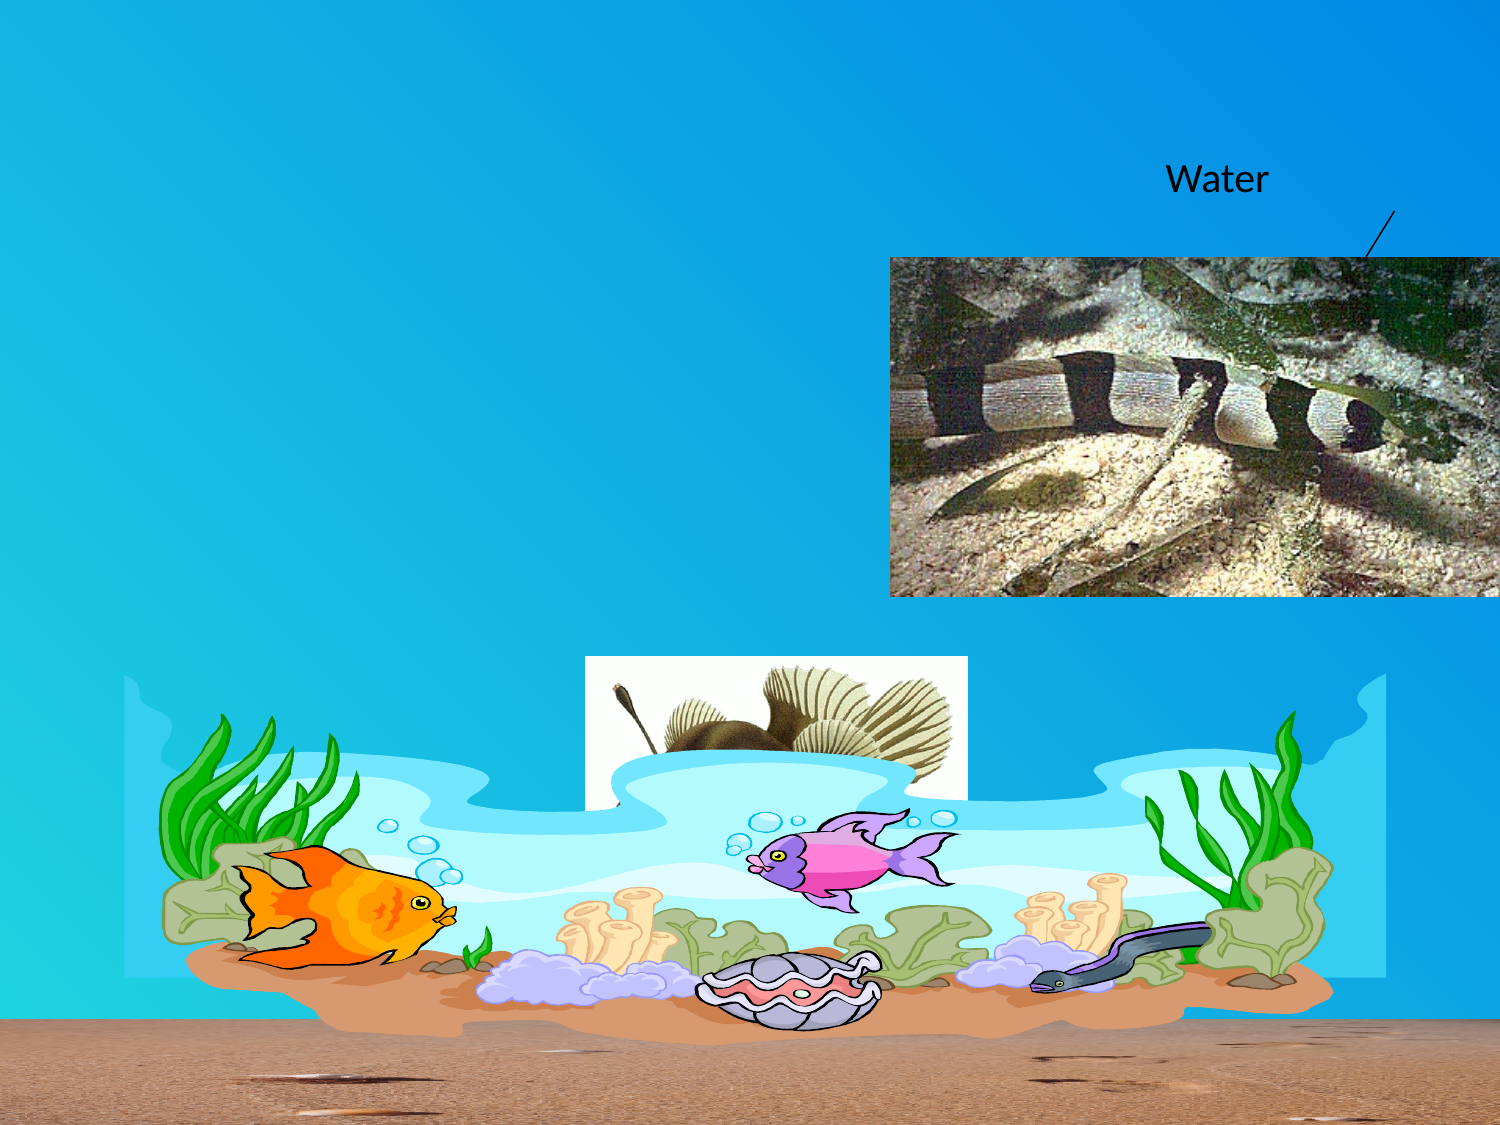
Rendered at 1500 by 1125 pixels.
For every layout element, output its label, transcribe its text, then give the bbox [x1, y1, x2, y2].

title Water [773, 58, 1500, 293]
picture [891, 257, 1500, 596]
picture [0, 0, 1500, 1125]
